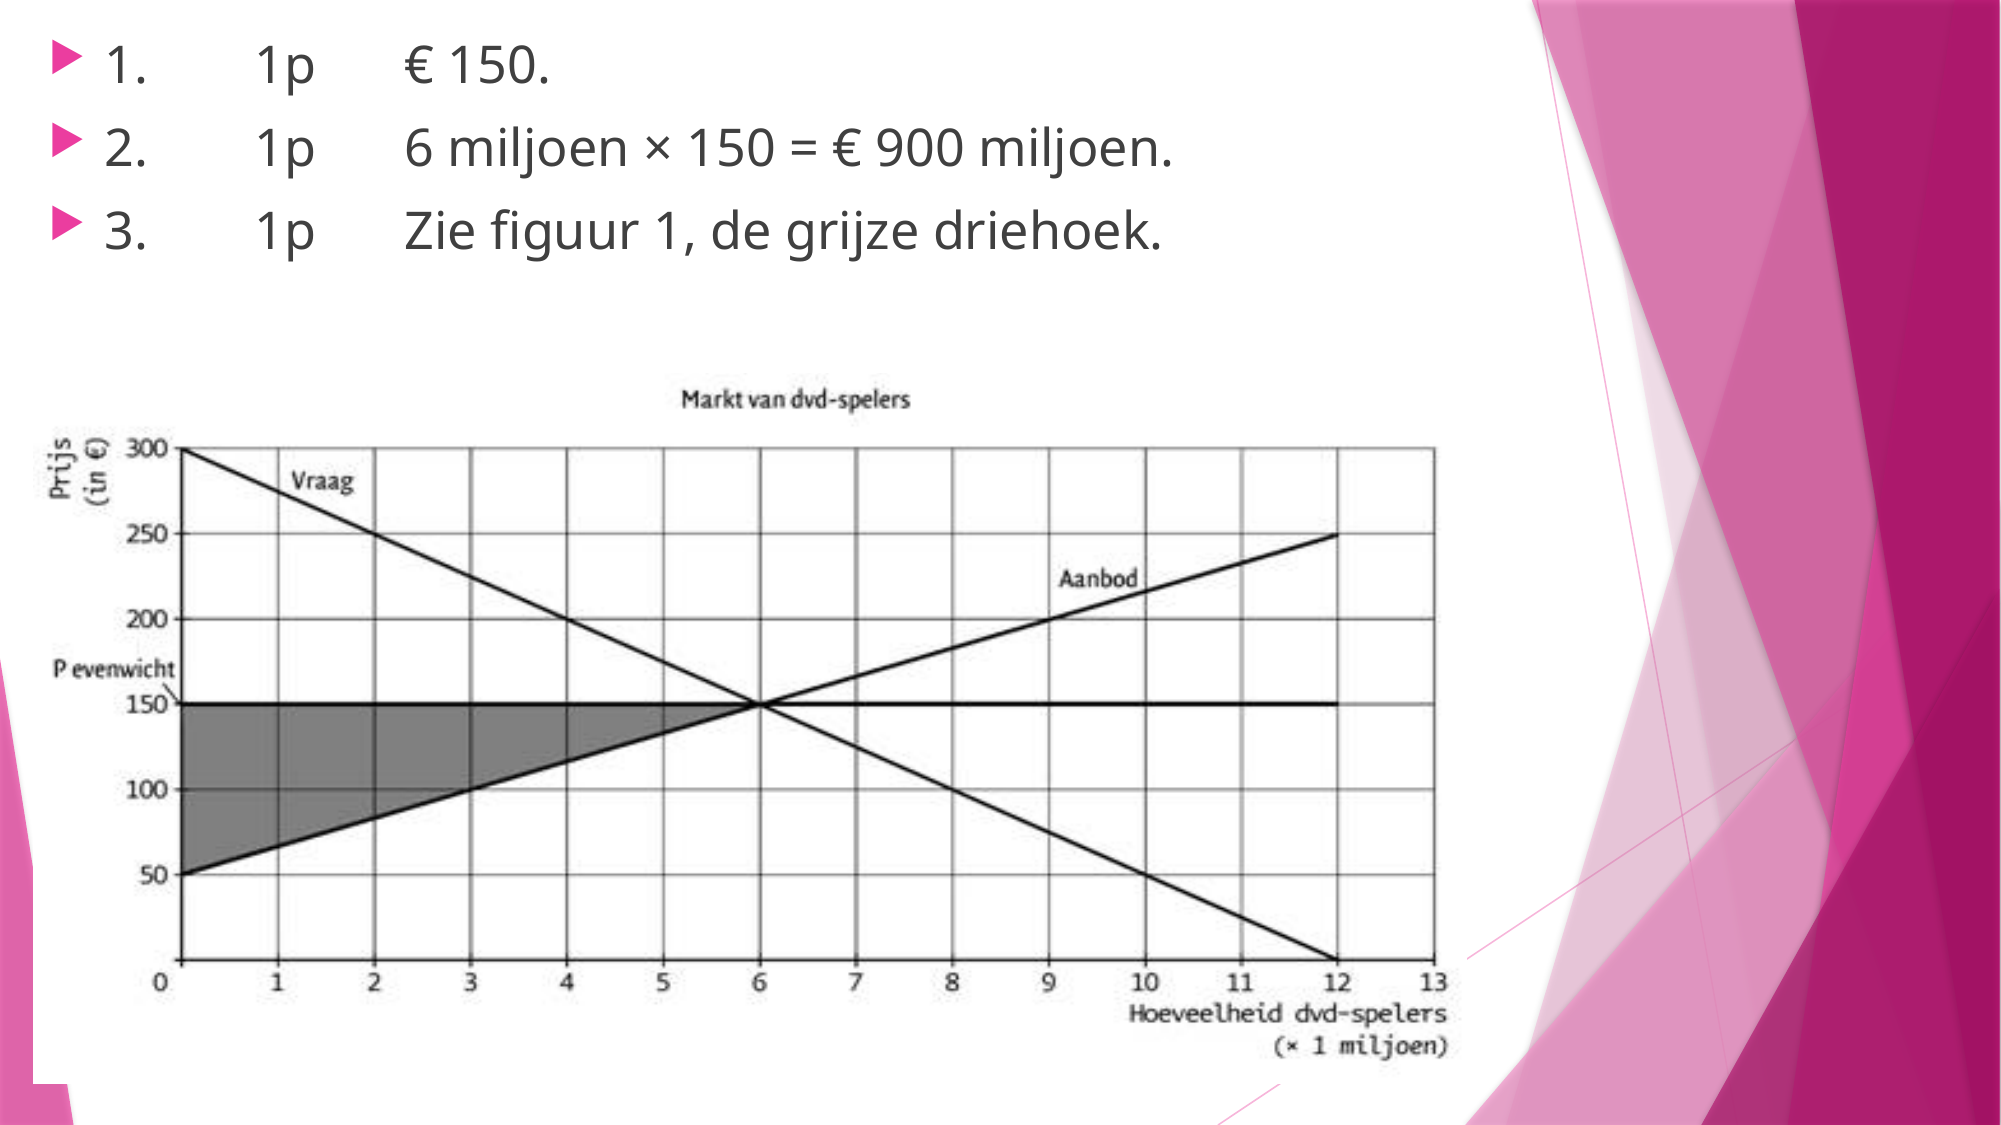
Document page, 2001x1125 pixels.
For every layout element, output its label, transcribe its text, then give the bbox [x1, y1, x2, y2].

picture [32, 373, 1467, 1085]
list 1. 1p € 150. 2. 1p 6 miljoen × 150 = € 900 miljoen. 3. 1p Zie figuur 1, de grijze driehoek. [33, 23, 1522, 992]
